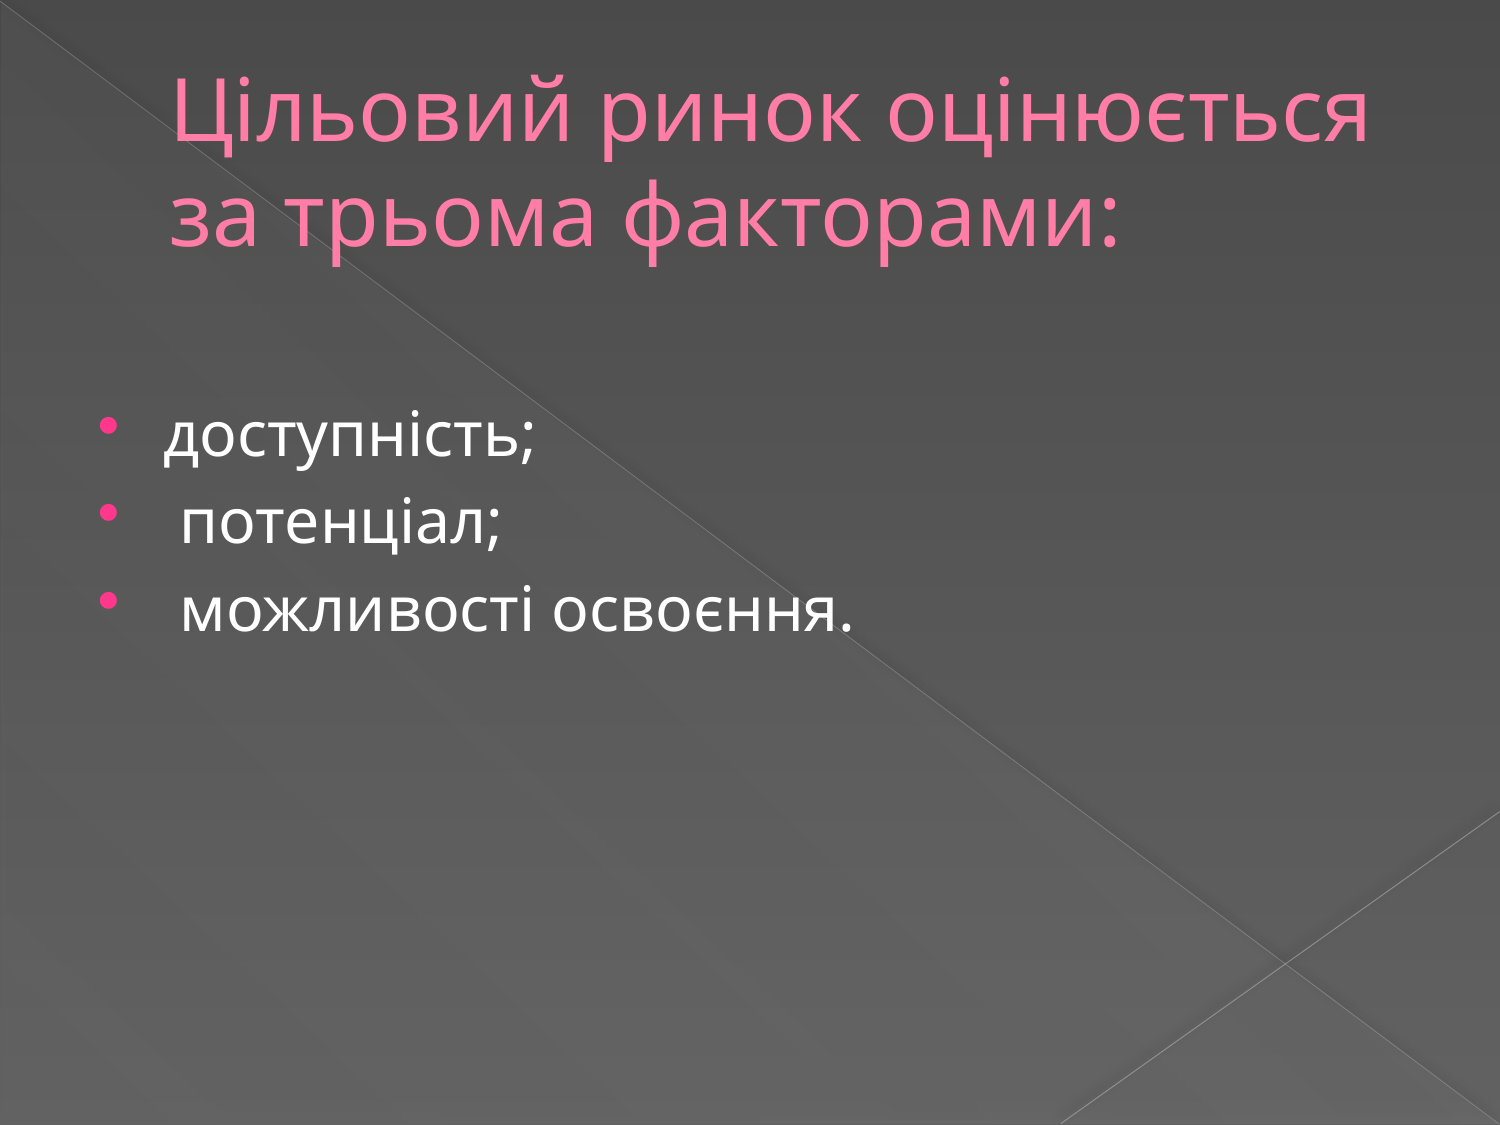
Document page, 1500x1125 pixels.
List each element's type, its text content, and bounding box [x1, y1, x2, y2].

title Цільовий ринок оцінюється за трьома факторами: [75, 43, 1425, 274]
list доступність; потенціал; можливості освоєння. [75, 386, 1425, 1059]
